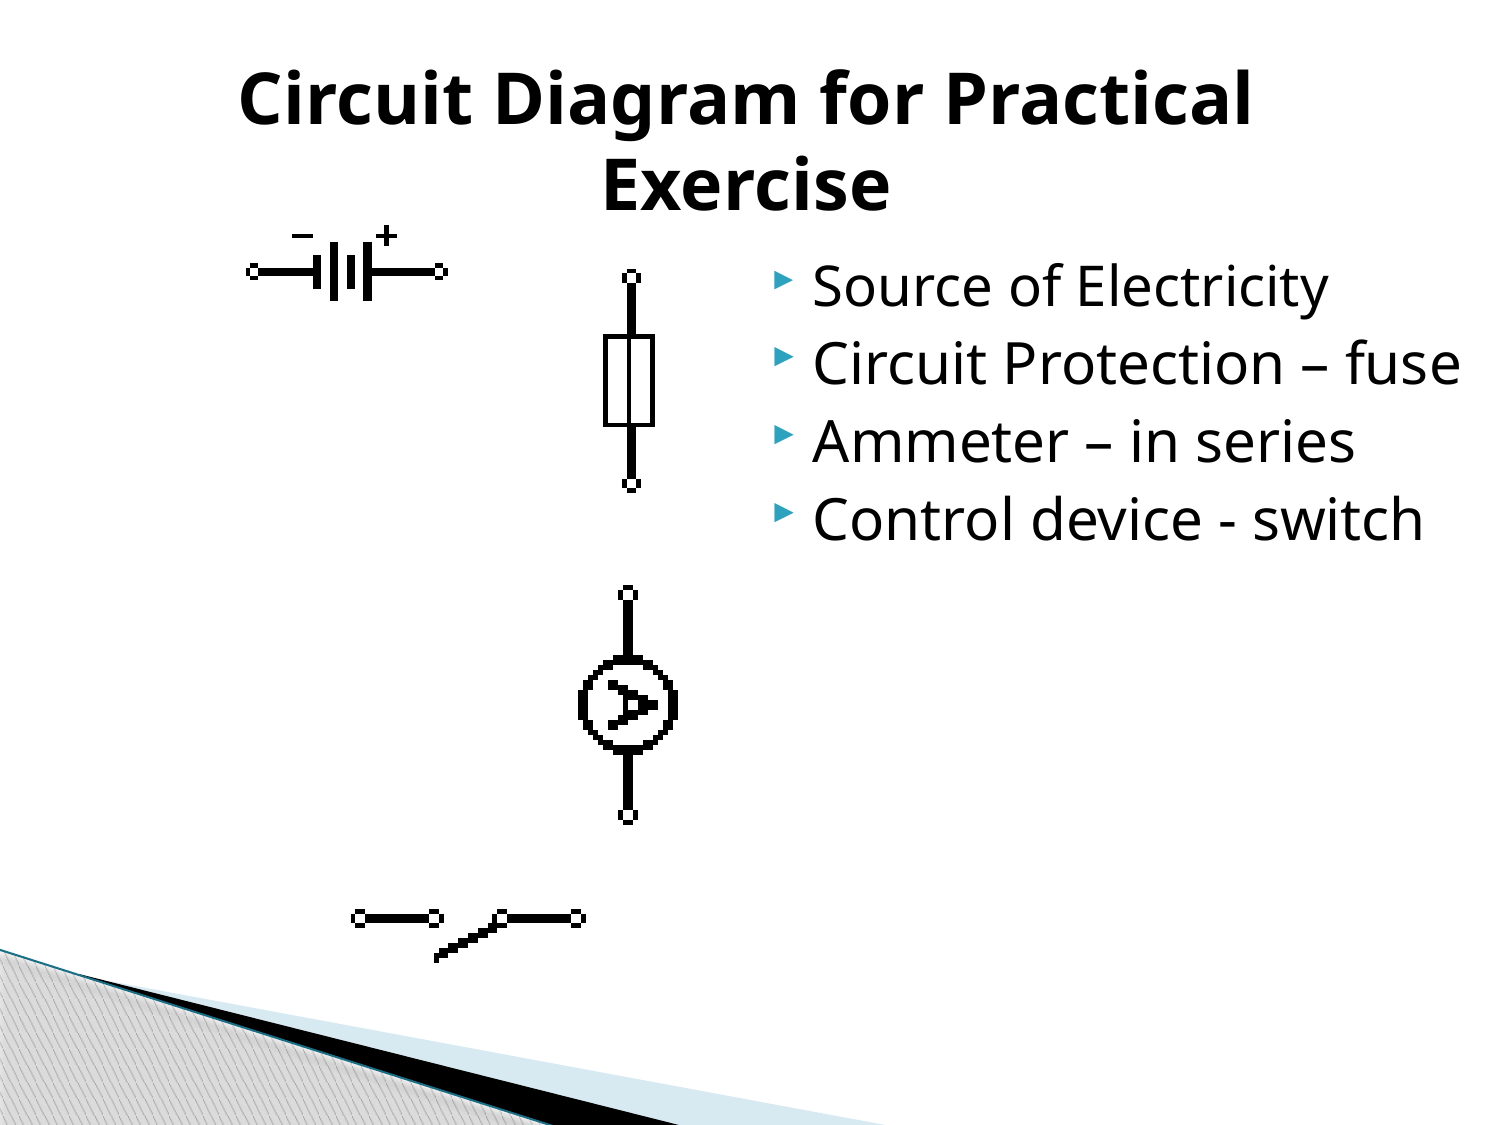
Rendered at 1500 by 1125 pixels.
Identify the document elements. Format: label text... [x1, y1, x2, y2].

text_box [245, 175, 744, 826]
text_box Circuit Diagram for Practical Exercise [75, 45, 1418, 233]
text_box Source of Electricity Circuit Protection – fuse Ammeter – in series Control device - switch [738, 242, 1500, 986]
picture [351, 796, 587, 1032]
